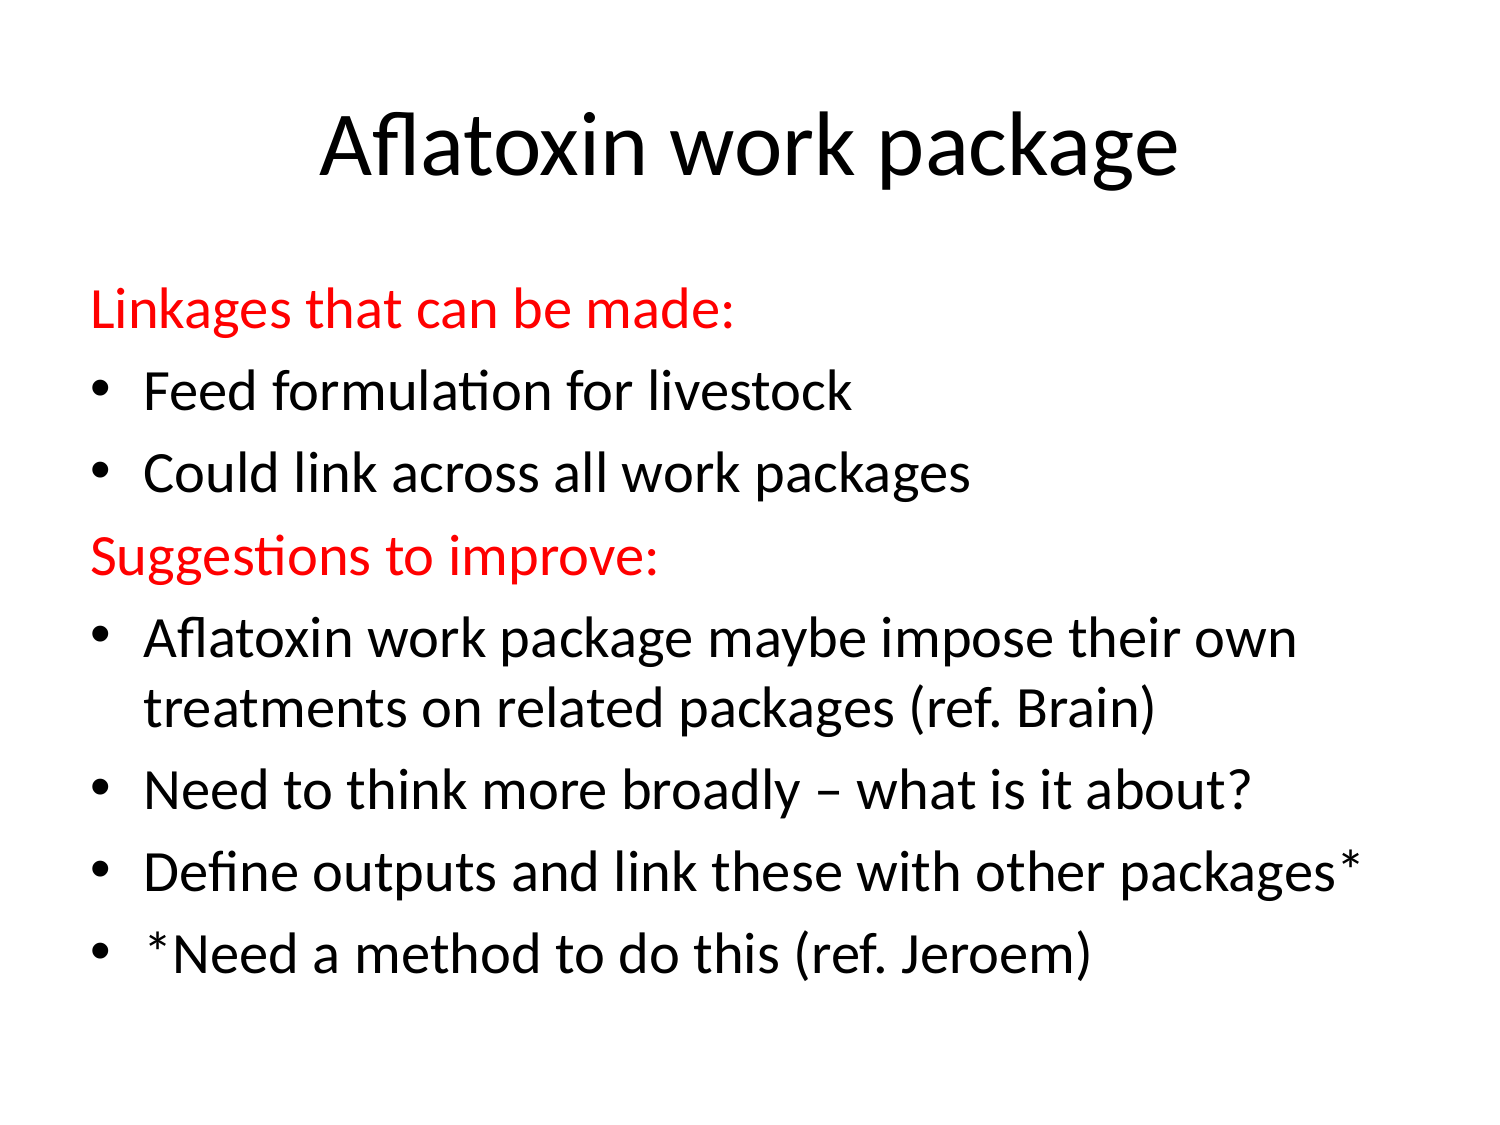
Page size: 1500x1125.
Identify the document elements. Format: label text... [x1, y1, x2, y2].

title Aflatoxin work package [75, 45, 1425, 233]
list Linkages that can be made: Feed formulation for livestock Could link across all work packages Suggestions to improve: Aflatoxin work package maybe impose their own treatments on related packages (ref. Brain) Need to think more broadly – what is it about? Define outputs and link these with other packages* *Need a method to do this (ref. Jeroem) [75, 262, 1425, 1005]
